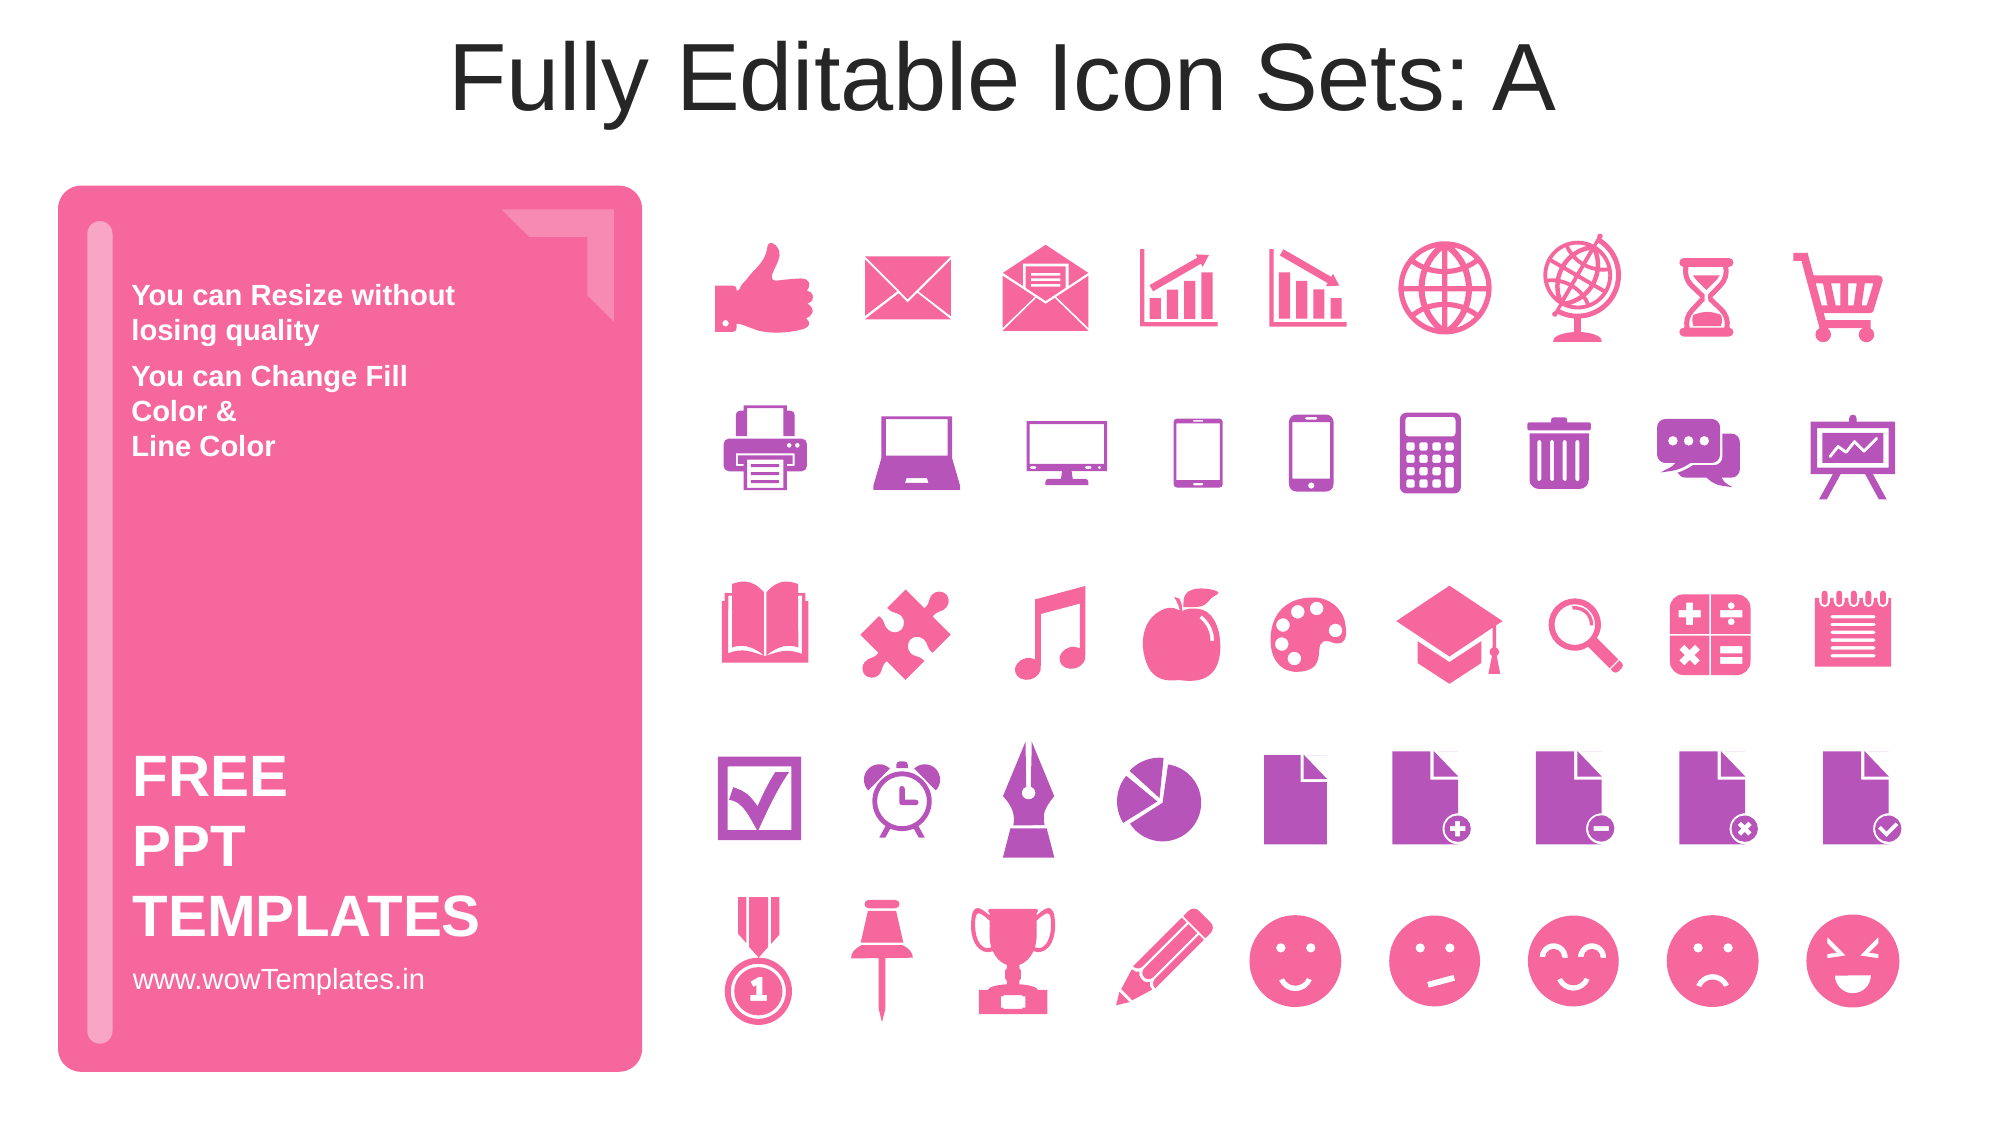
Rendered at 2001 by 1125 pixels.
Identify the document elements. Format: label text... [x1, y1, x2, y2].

text_box [1014, 584, 1087, 681]
text_box [1526, 914, 1620, 1008]
text_box [1665, 914, 1760, 1009]
text_box [720, 580, 810, 664]
text_box [1116, 756, 1203, 843]
text_box [862, 255, 954, 321]
text_box [1391, 748, 1472, 846]
text_box [1000, 741, 1057, 859]
text_box [1809, 413, 1897, 501]
text_box [722, 404, 809, 492]
text_box [1287, 413, 1335, 493]
text_box [714, 241, 815, 334]
text_box [970, 906, 1057, 1016]
text_box [1821, 748, 1903, 846]
text_box [1248, 914, 1343, 1009]
text_box [1813, 589, 1893, 668]
text_box [872, 415, 962, 491]
text_box [1656, 417, 1741, 489]
text_box [1805, 913, 1901, 1009]
text_box [1398, 411, 1462, 495]
text_box [1678, 748, 1759, 846]
text_box [1139, 248, 1219, 327]
text_box [723, 896, 794, 1026]
text_box [1025, 420, 1109, 487]
text_box [1394, 584, 1505, 686]
text_box [862, 760, 942, 839]
text_box [1547, 597, 1625, 674]
text_box [1278, 247, 1341, 320]
text_box [1268, 248, 1348, 328]
text_box [1792, 251, 1884, 344]
text_box [1526, 416, 1592, 490]
text_box [717, 756, 802, 841]
text_box [1668, 593, 1752, 677]
text_box [1114, 907, 1214, 1007]
text_box [1141, 587, 1222, 682]
text_box [1534, 748, 1616, 846]
text_box [1388, 914, 1482, 1008]
text_box [1000, 243, 1091, 332]
text_box [1542, 232, 1623, 343]
text_box [858, 588, 953, 682]
text_box [1172, 417, 1224, 489]
list Fully Editable Icon Sets: A [53, 20, 1952, 140]
text_box [1269, 596, 1348, 673]
text_box [1397, 240, 1493, 336]
text_box [849, 898, 915, 1023]
text_box [1263, 752, 1330, 845]
text_box [1678, 256, 1735, 338]
